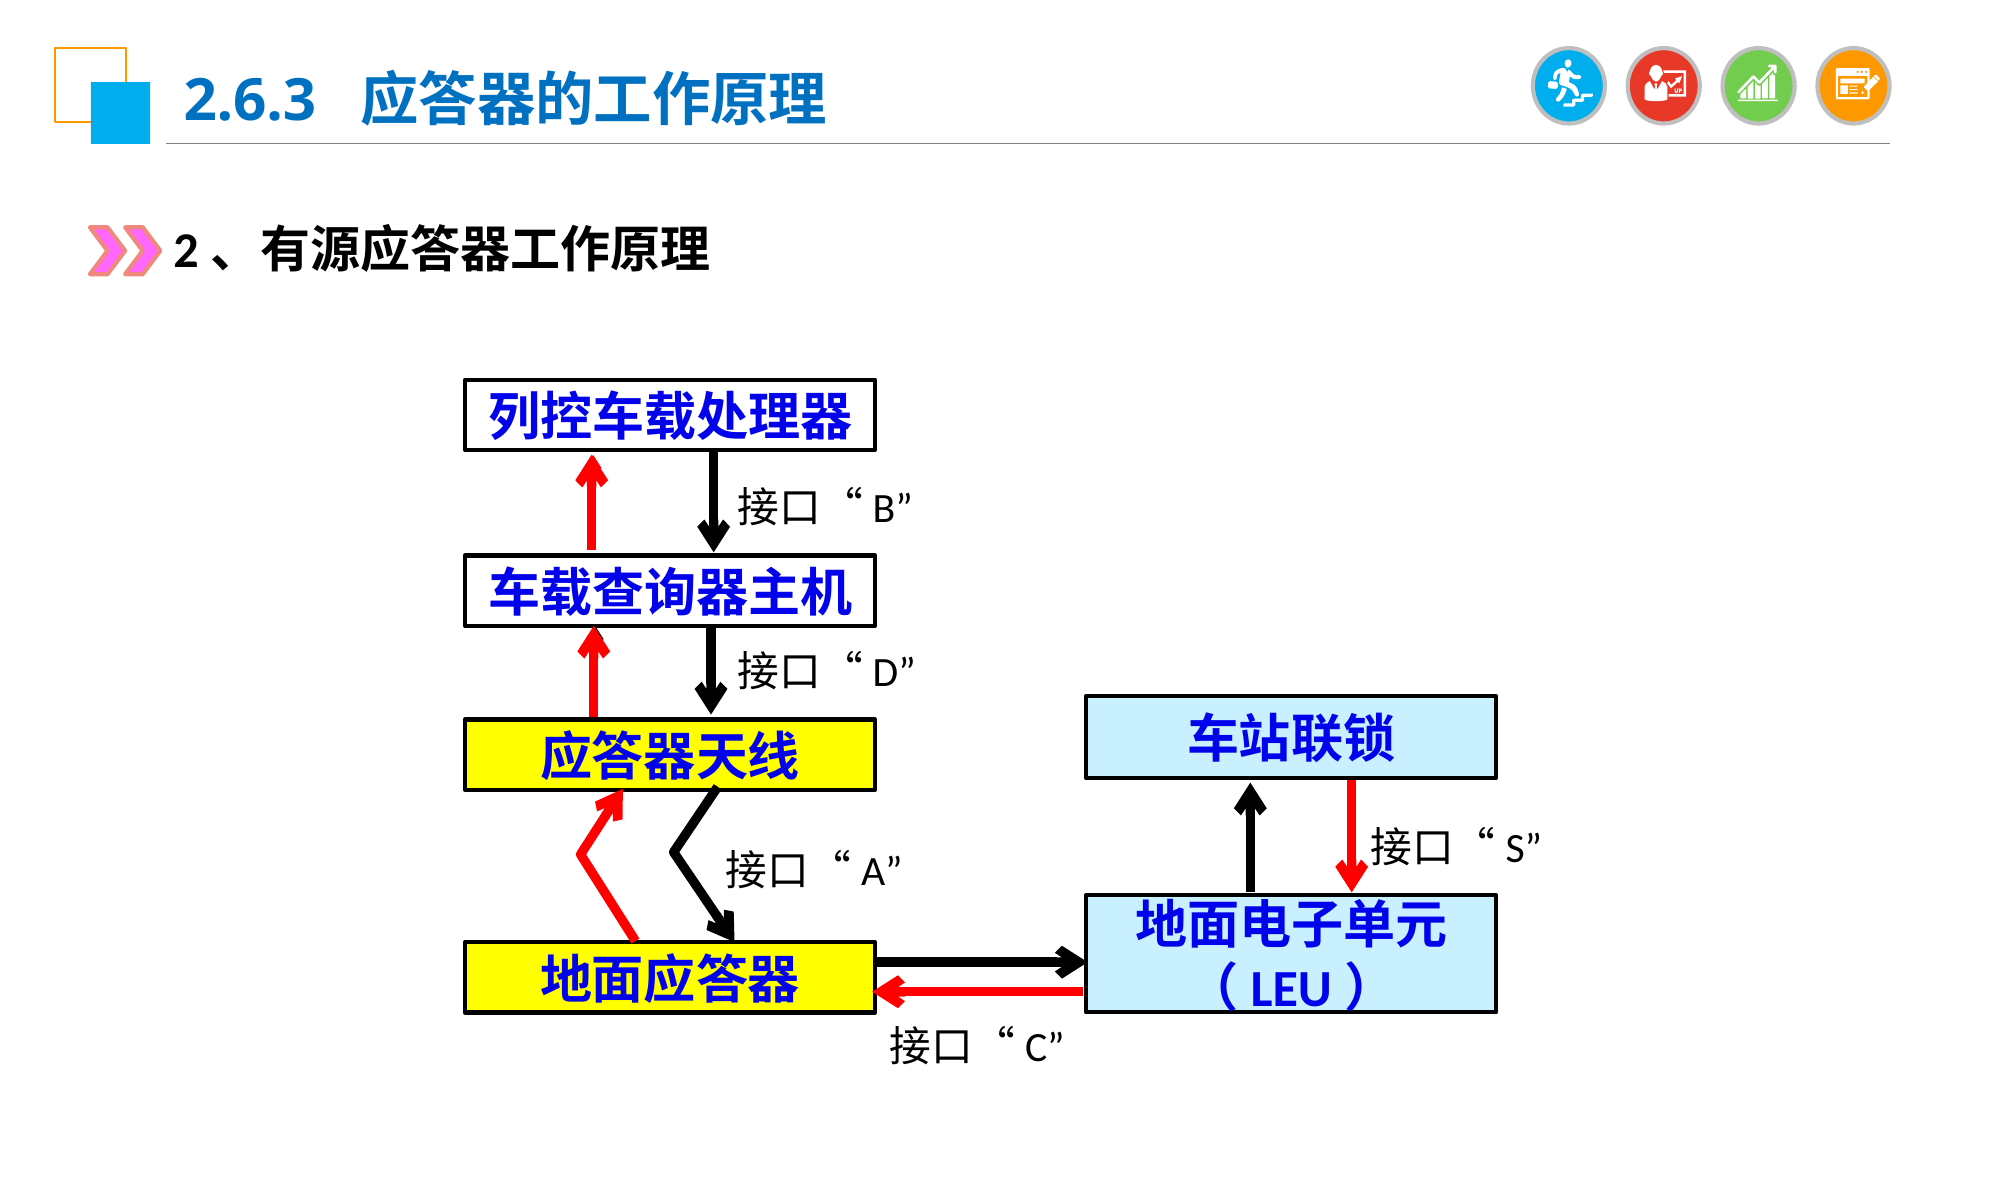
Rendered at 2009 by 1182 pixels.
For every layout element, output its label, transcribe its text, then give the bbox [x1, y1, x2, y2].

text_box [874, 954, 1088, 970]
text_box [703, 625, 719, 715]
text_box 地面电子单元（LEU） [1084, 893, 1498, 1014]
text_box [673, 786, 735, 943]
text_box [706, 450, 721, 553]
text_box 接口“S” [1355, 813, 1614, 879]
text_box 接口“B” [722, 473, 1004, 539]
text_box [584, 454, 599, 550]
text_box [1243, 782, 1258, 893]
text_box 接口“A” [711, 836, 969, 902]
text_box 列控车载处理器 [463, 378, 877, 452]
text_box [872, 984, 1084, 1000]
text_box [1344, 780, 1359, 893]
text_box 应答器天线 [463, 717, 877, 792]
text_box 车站联锁 [1084, 694, 1498, 780]
text_box [586, 625, 602, 717]
text_box 2.6.3 应答器的工作原理 [163, 51, 848, 142]
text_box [89, 209, 724, 287]
text_box 接口“C” [875, 1012, 1133, 1078]
text_box 接口“D” [722, 637, 1004, 703]
text_box [579, 788, 637, 942]
text_box 车载查询器主机 [463, 553, 877, 628]
text_box 地面应答器 [463, 940, 877, 1015]
